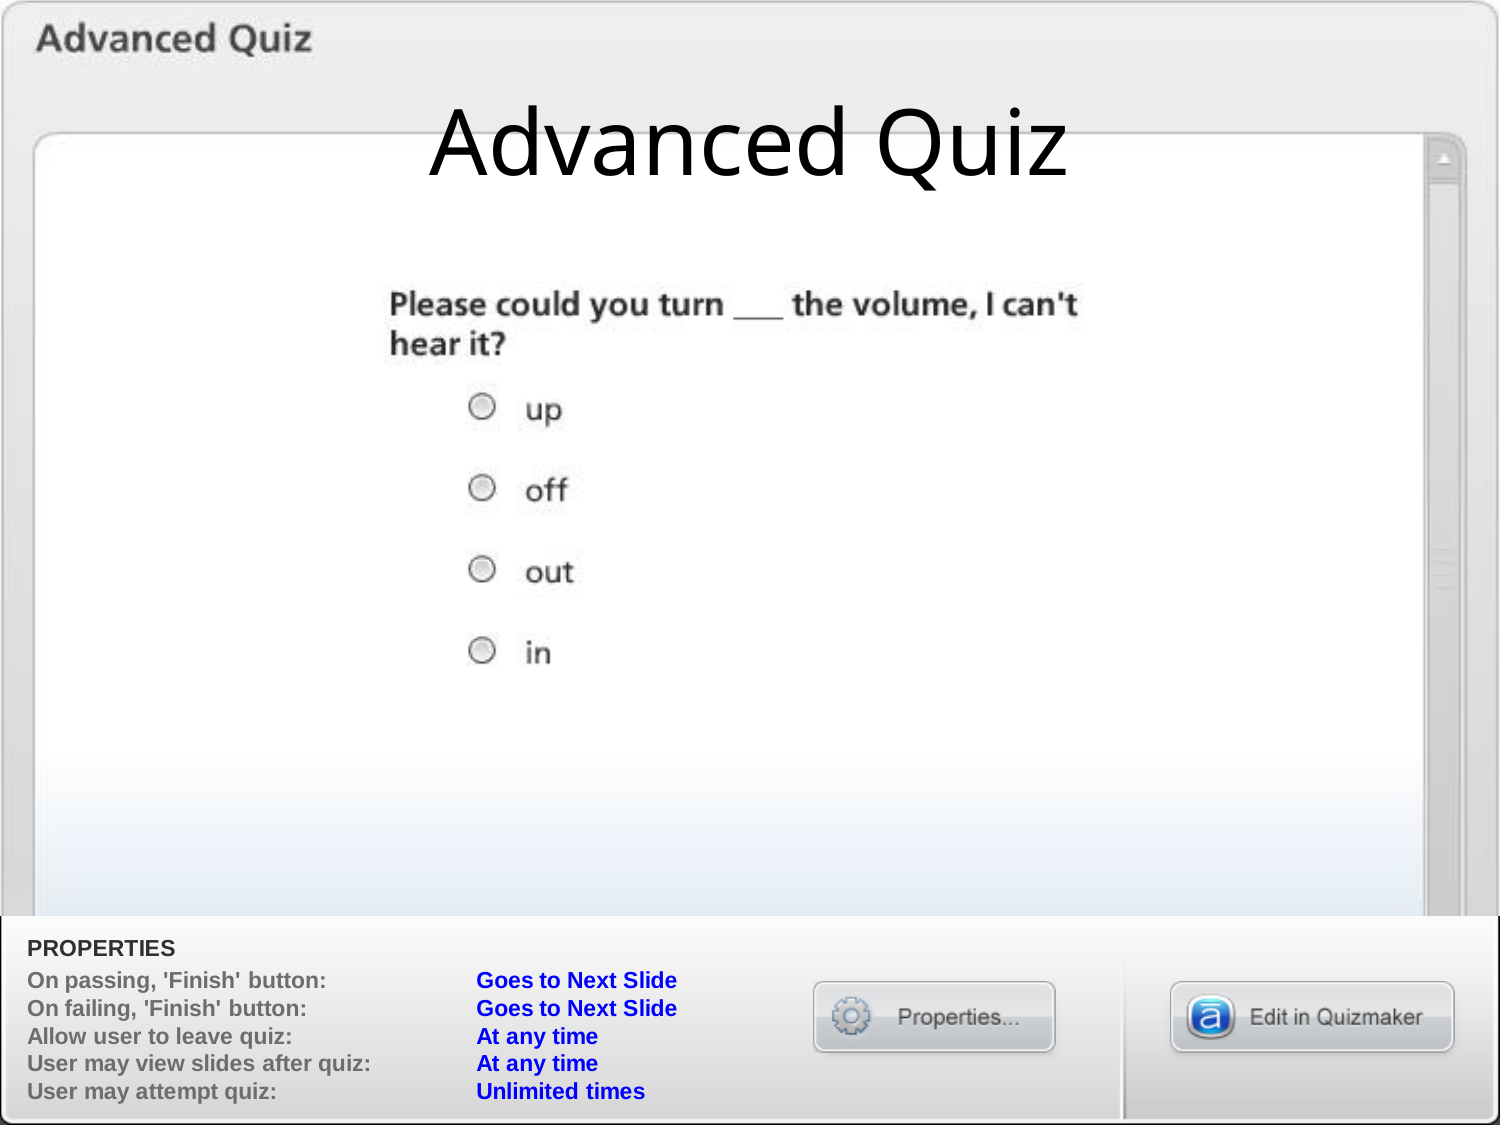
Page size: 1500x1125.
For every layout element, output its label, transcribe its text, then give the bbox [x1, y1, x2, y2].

title Advanced Quiz [75, 45, 1425, 233]
picture [0, 0, 1500, 1125]
